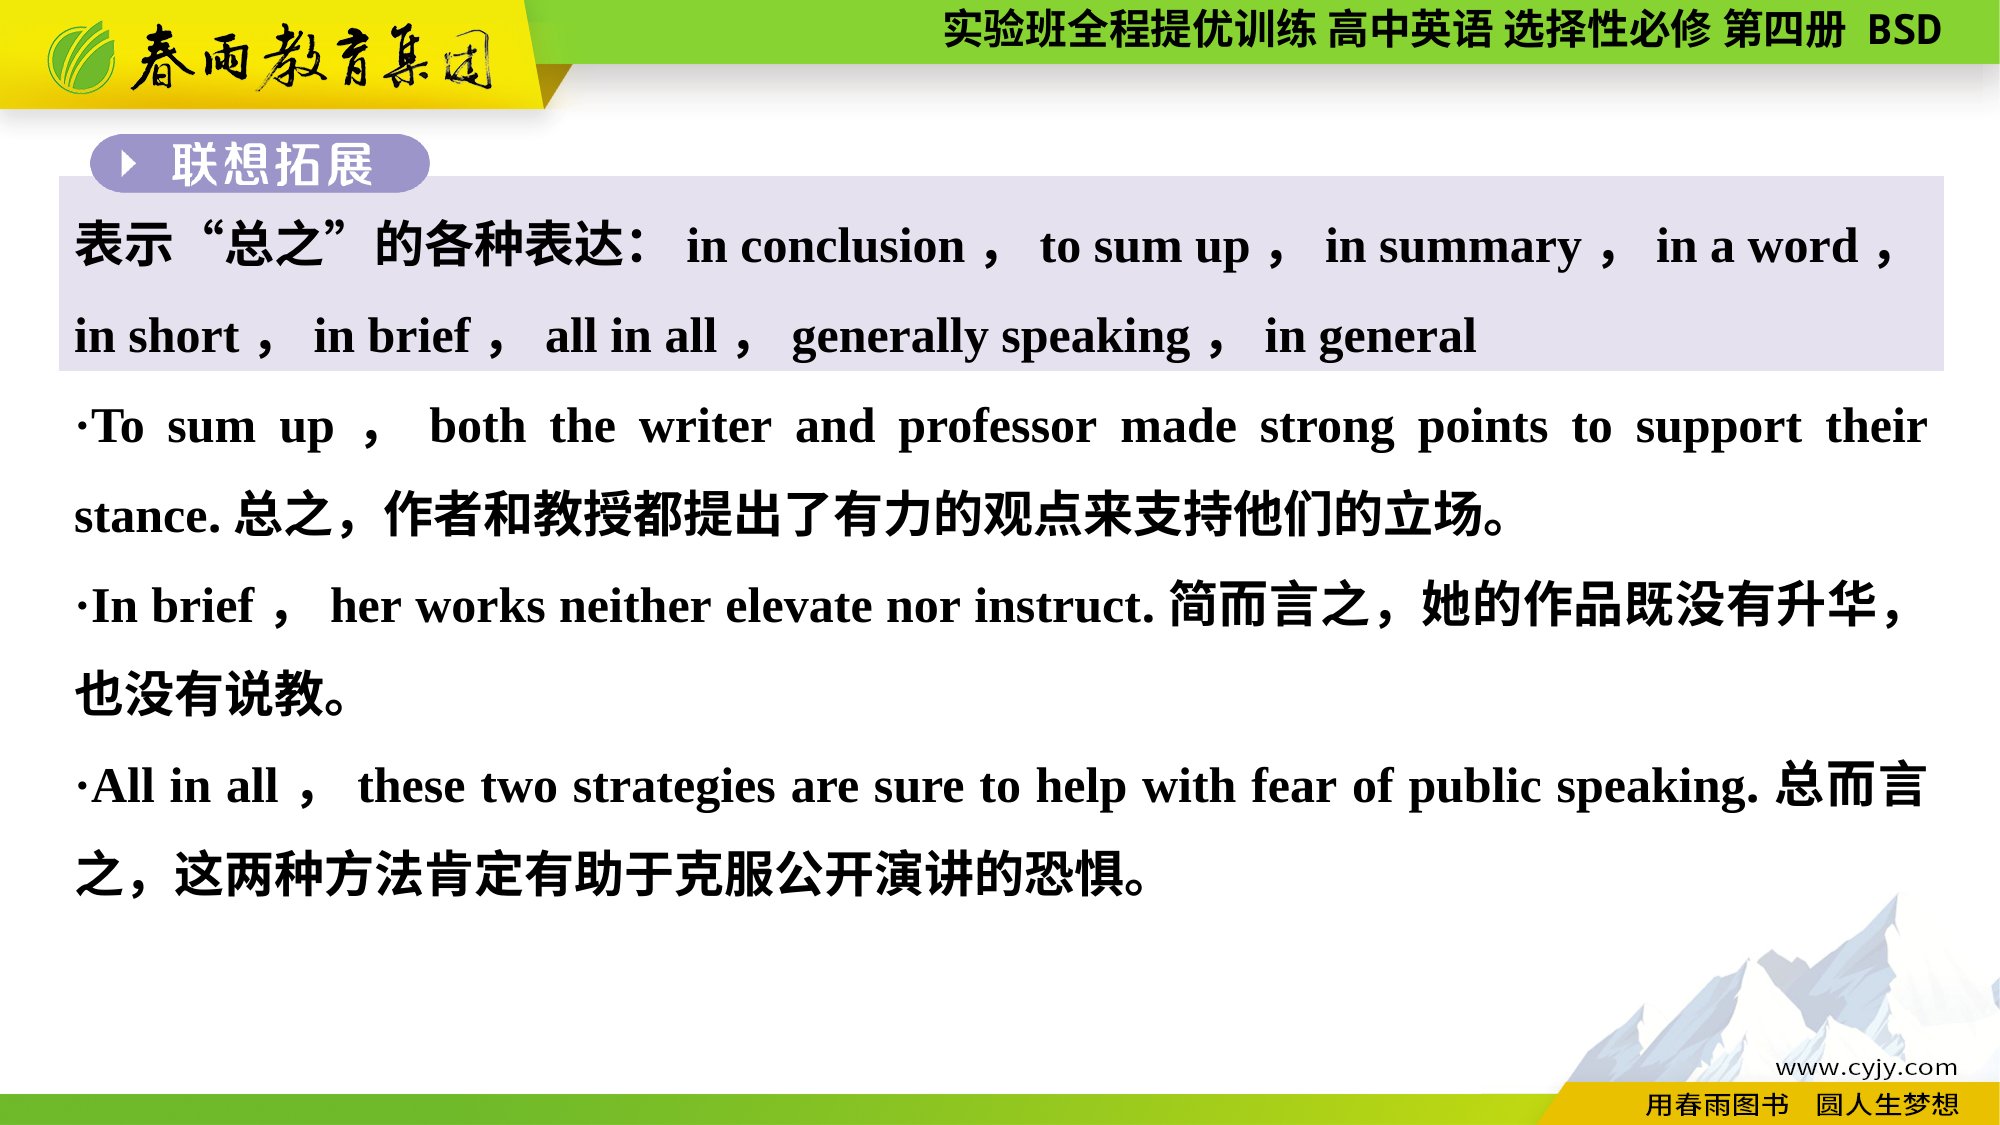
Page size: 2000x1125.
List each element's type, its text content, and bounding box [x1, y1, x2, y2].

list 表示“总之”的各种表达：in conclusion，to sum up，in summary，in a word，in short，in brief，all in all，generally speaking，in general ·To sum up，both the writer and professor made strong points to support their stance.总之，作者和教授都提出了有力的观点来支持他们的立场。 ·In brief，her works neither elevate nor instruct.简而言之，她的作品既没有升华，也没有说教。 ·All in all，these two strategies are sure to help with fear of public speaking.总而言之，这两种方法肯定有助于克服公开演讲的恐惧。 [59, 382, 1944, 917]
picture [0, 0, 2000, 1125]
